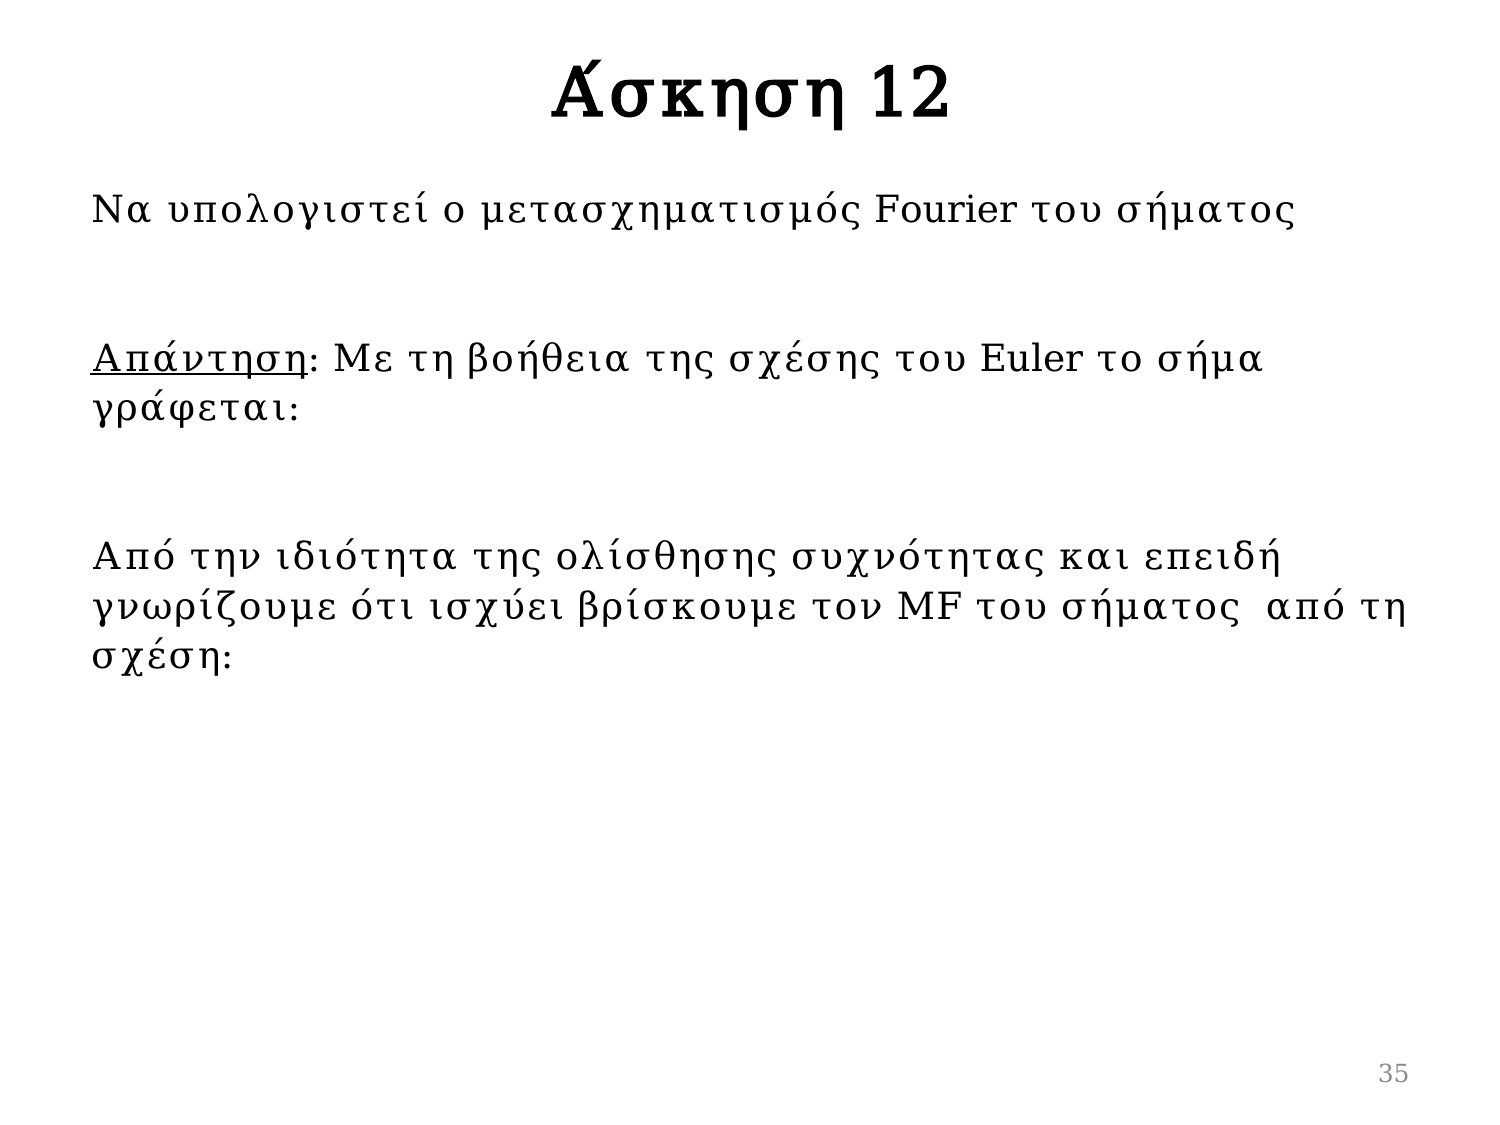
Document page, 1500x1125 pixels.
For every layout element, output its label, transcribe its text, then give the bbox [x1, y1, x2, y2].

title Άσκηση 12 [75, 19, 1425, 159]
slide_number 35 [1222, 1042, 1425, 1103]
